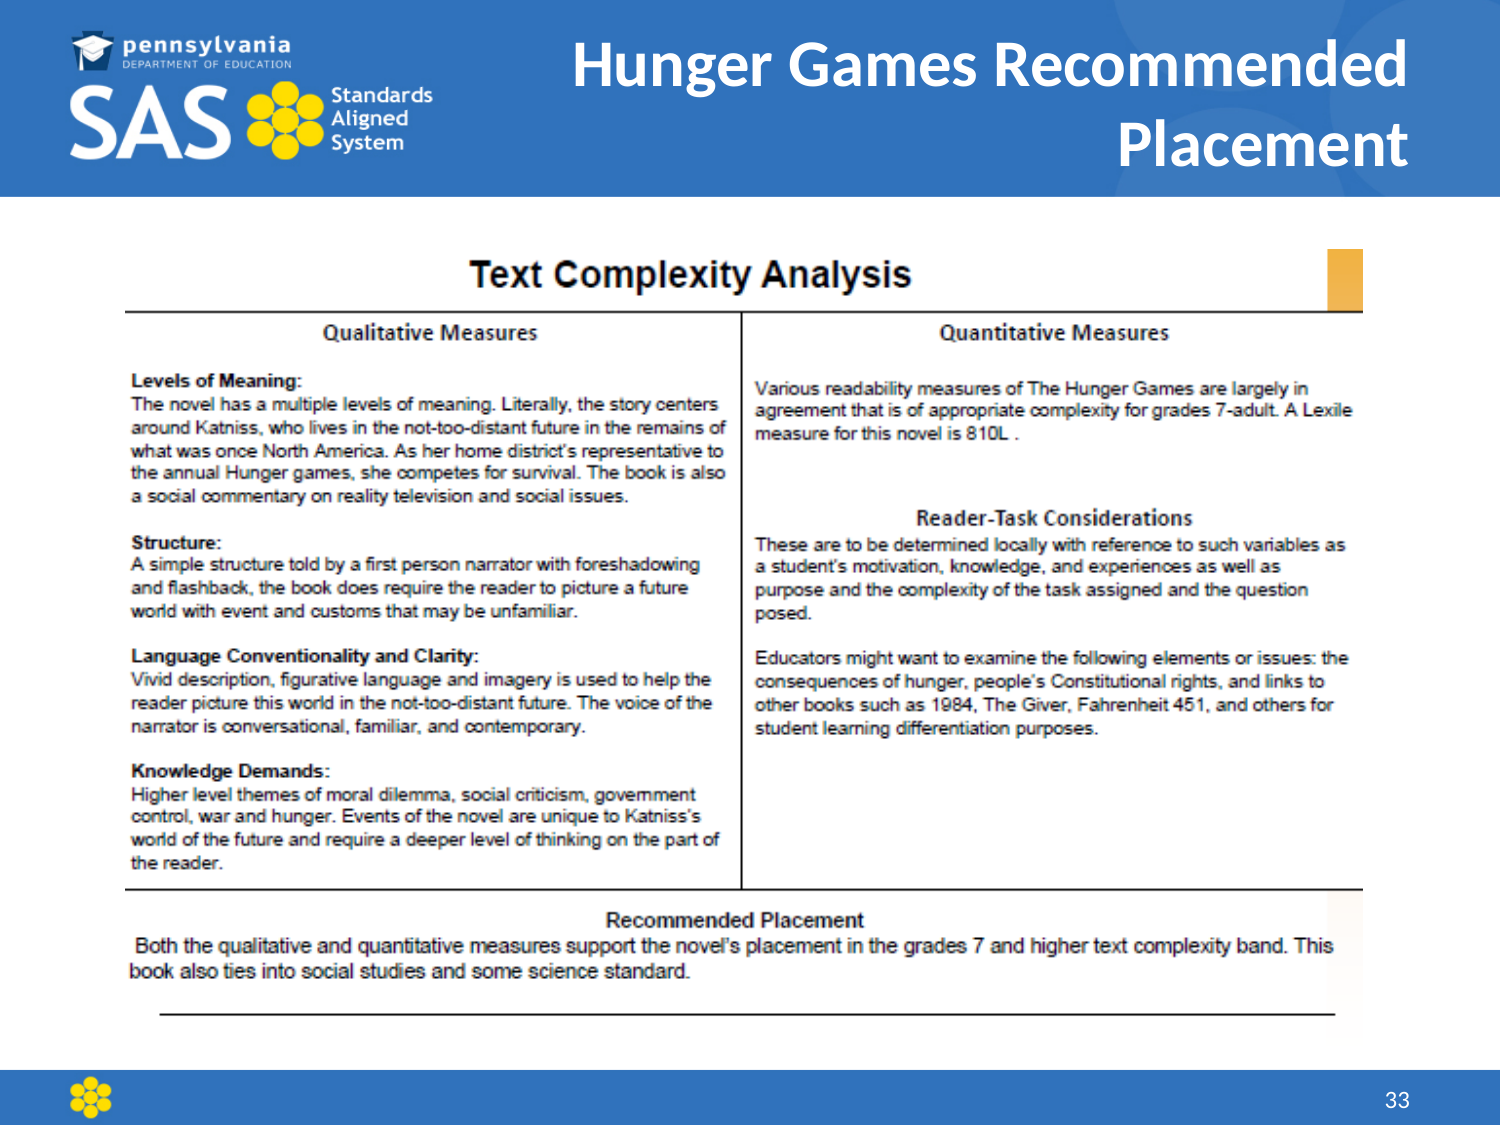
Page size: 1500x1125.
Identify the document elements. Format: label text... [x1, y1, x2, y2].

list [124, 249, 1363, 1059]
slide_number 33 [1247, 1072, 1425, 1125]
title Hunger Games Recommended Placement [524, 0, 1426, 201]
picture [0, 0, 1500, 1125]
